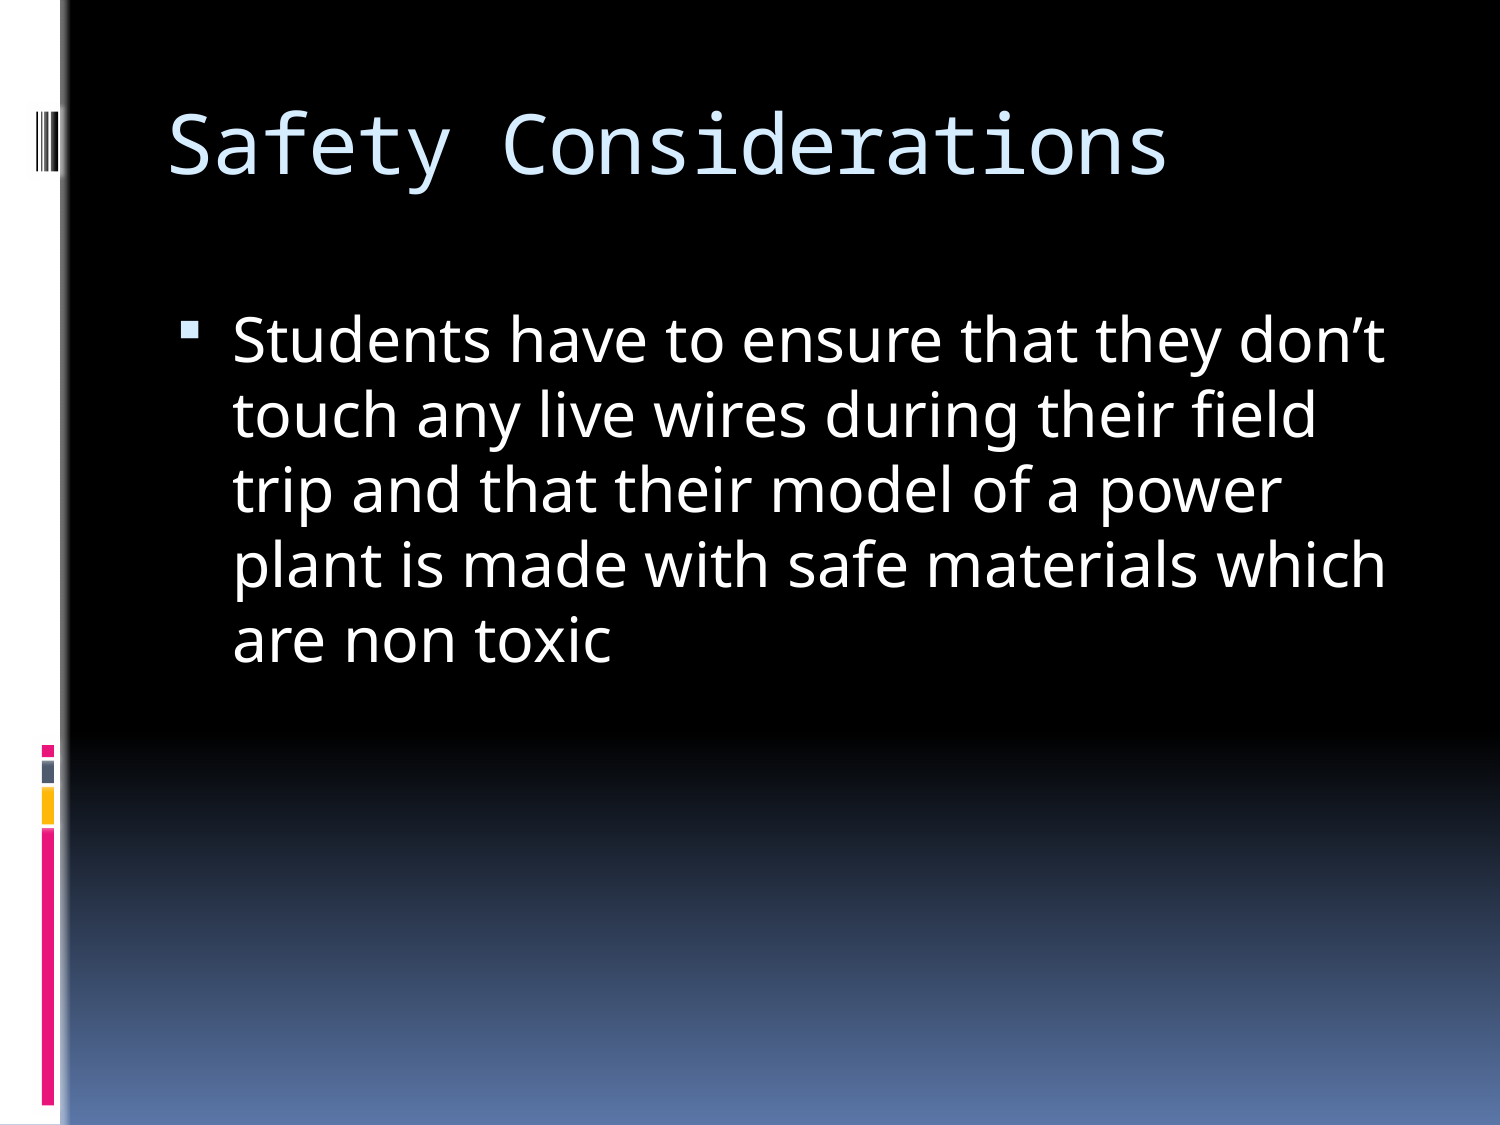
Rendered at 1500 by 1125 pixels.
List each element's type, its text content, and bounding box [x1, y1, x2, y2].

title Safety Considerations [150, 83, 1425, 234]
list Students have to ensure that they don’t touch any live wires during their field trip and that their model of a power plant is made with safe materials which are non toxic [150, 292, 1425, 1043]
